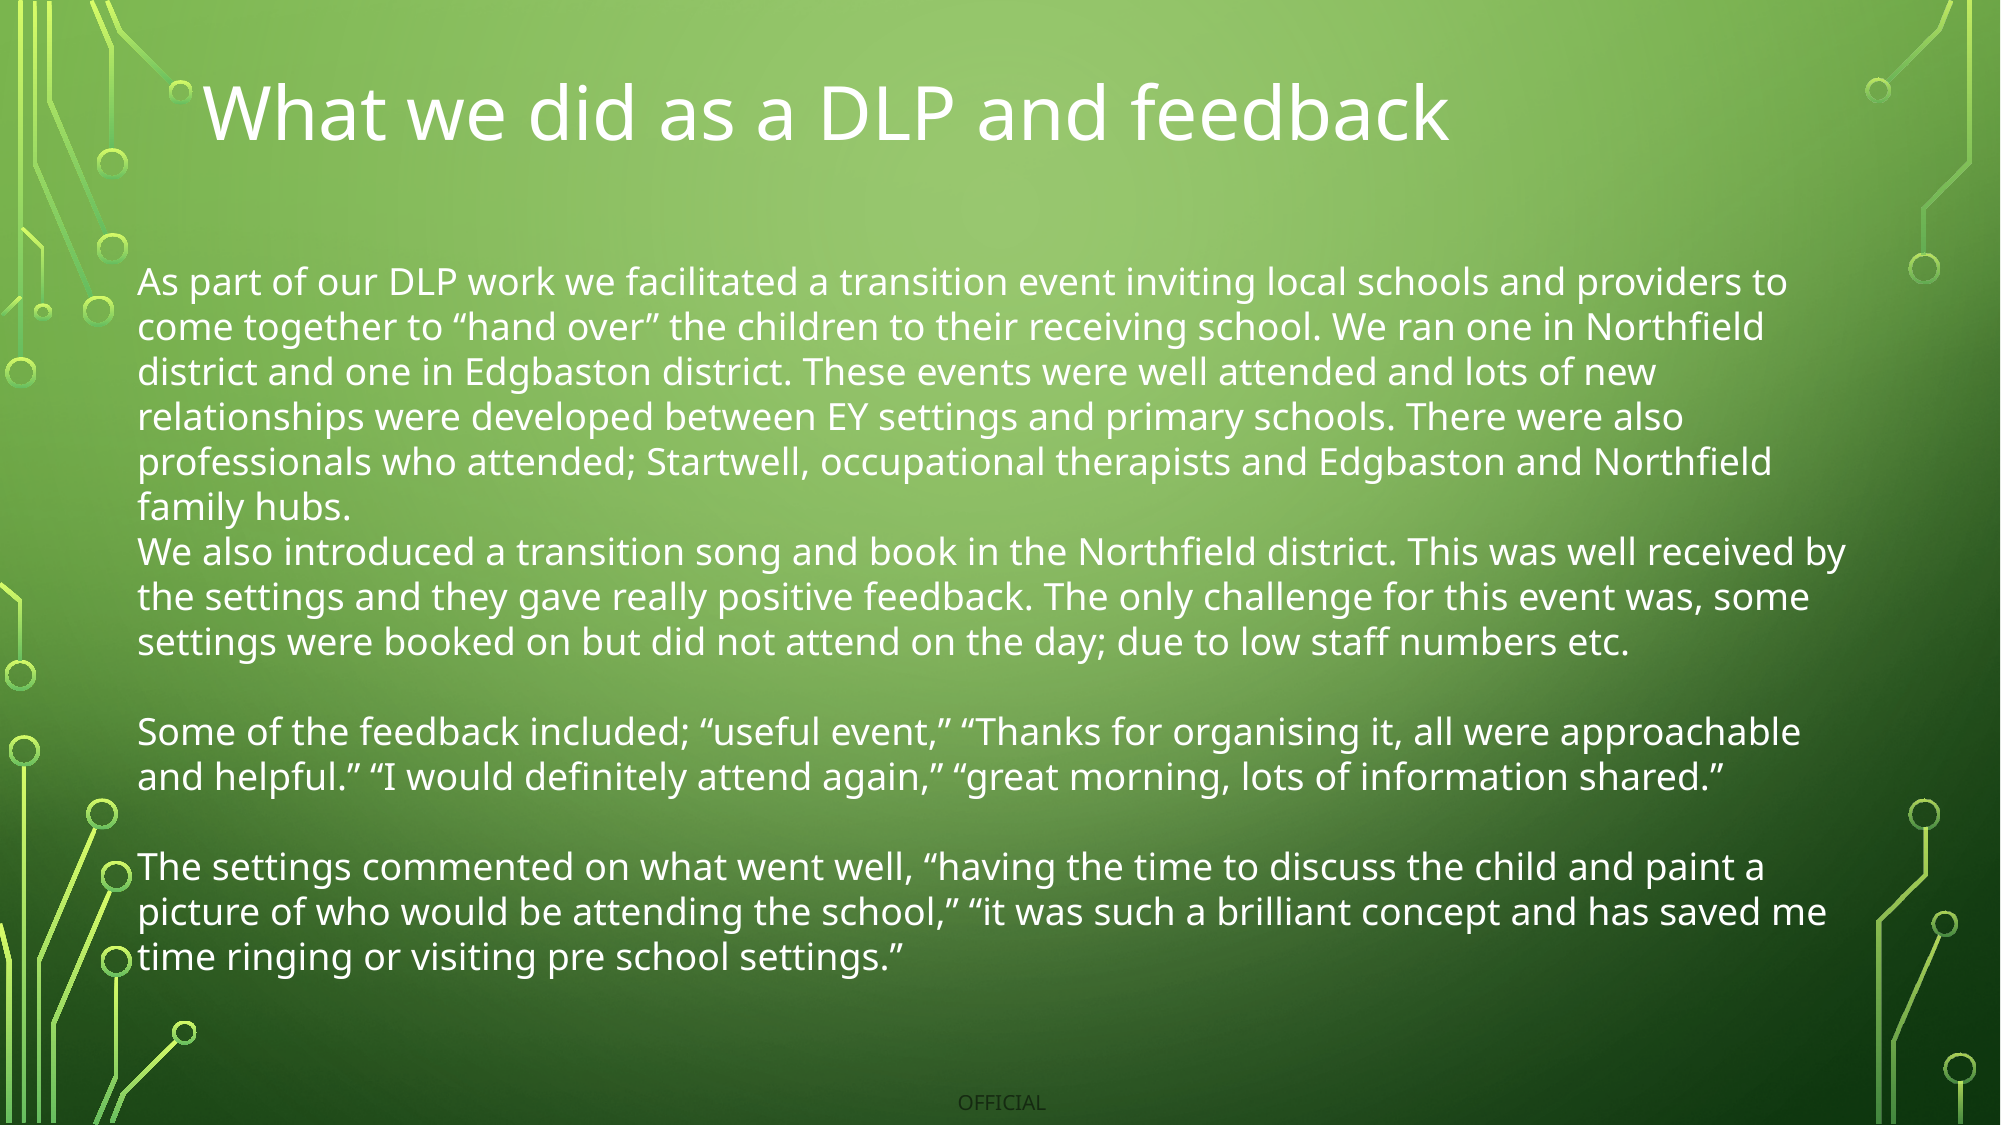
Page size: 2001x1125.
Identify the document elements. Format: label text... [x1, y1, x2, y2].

title What we did as a DLP and feedback [187, 46, 1813, 187]
text_box As part of our DLP work we facilitated a transition event inviting local schools and providers to come together to “hand over” the children to their receiving school. We ran one in Northfield district and one in Edgbaston district. These events were well attended and lots of new relationships were developed between EY settings and primary schools. There were also professionals who attended; Startwell, occupational therapists and Edgbaston and Northfield family hubs. We also introduced a transition song and book in the Northfield district. This was well received by the settings and they gave really positive feedback. The only challenge for this event was, some settings were booked on but did not attend on the day; due to low staff numbers etc. Some of the feedback included; “useful event,” “Thanks for organising it, all were approachable and helpful.” “I would definitely attend again,” “great morning, lots of information shared.” The settings commented on what went well, “having the time to discuss the child and paint a picture of who would be attending the school,” “it was such a brilliant concept and has saved me time ringing or visiting pre school settings.” [122, 211, 1879, 1076]
